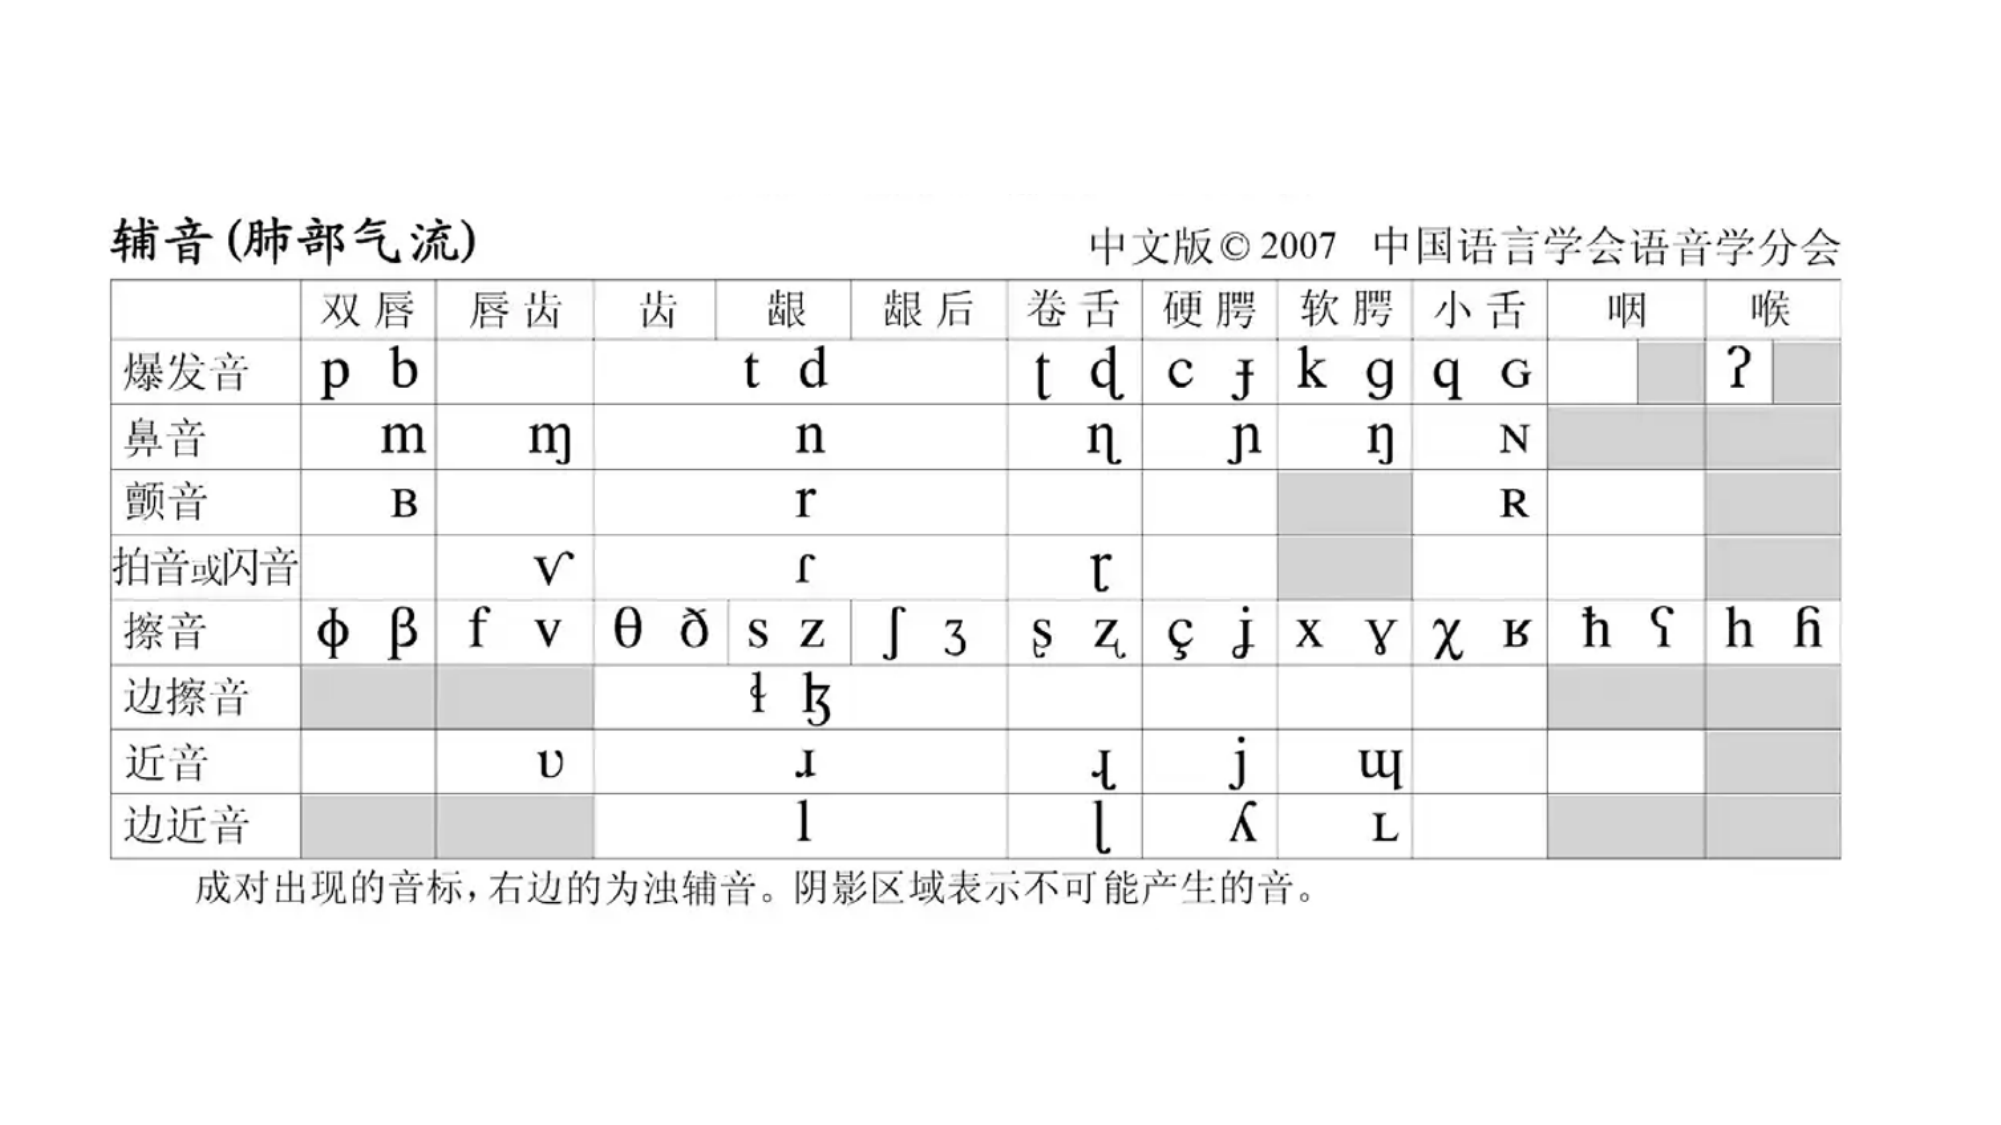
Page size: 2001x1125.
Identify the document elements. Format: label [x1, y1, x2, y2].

picture [89, 194, 1911, 930]
